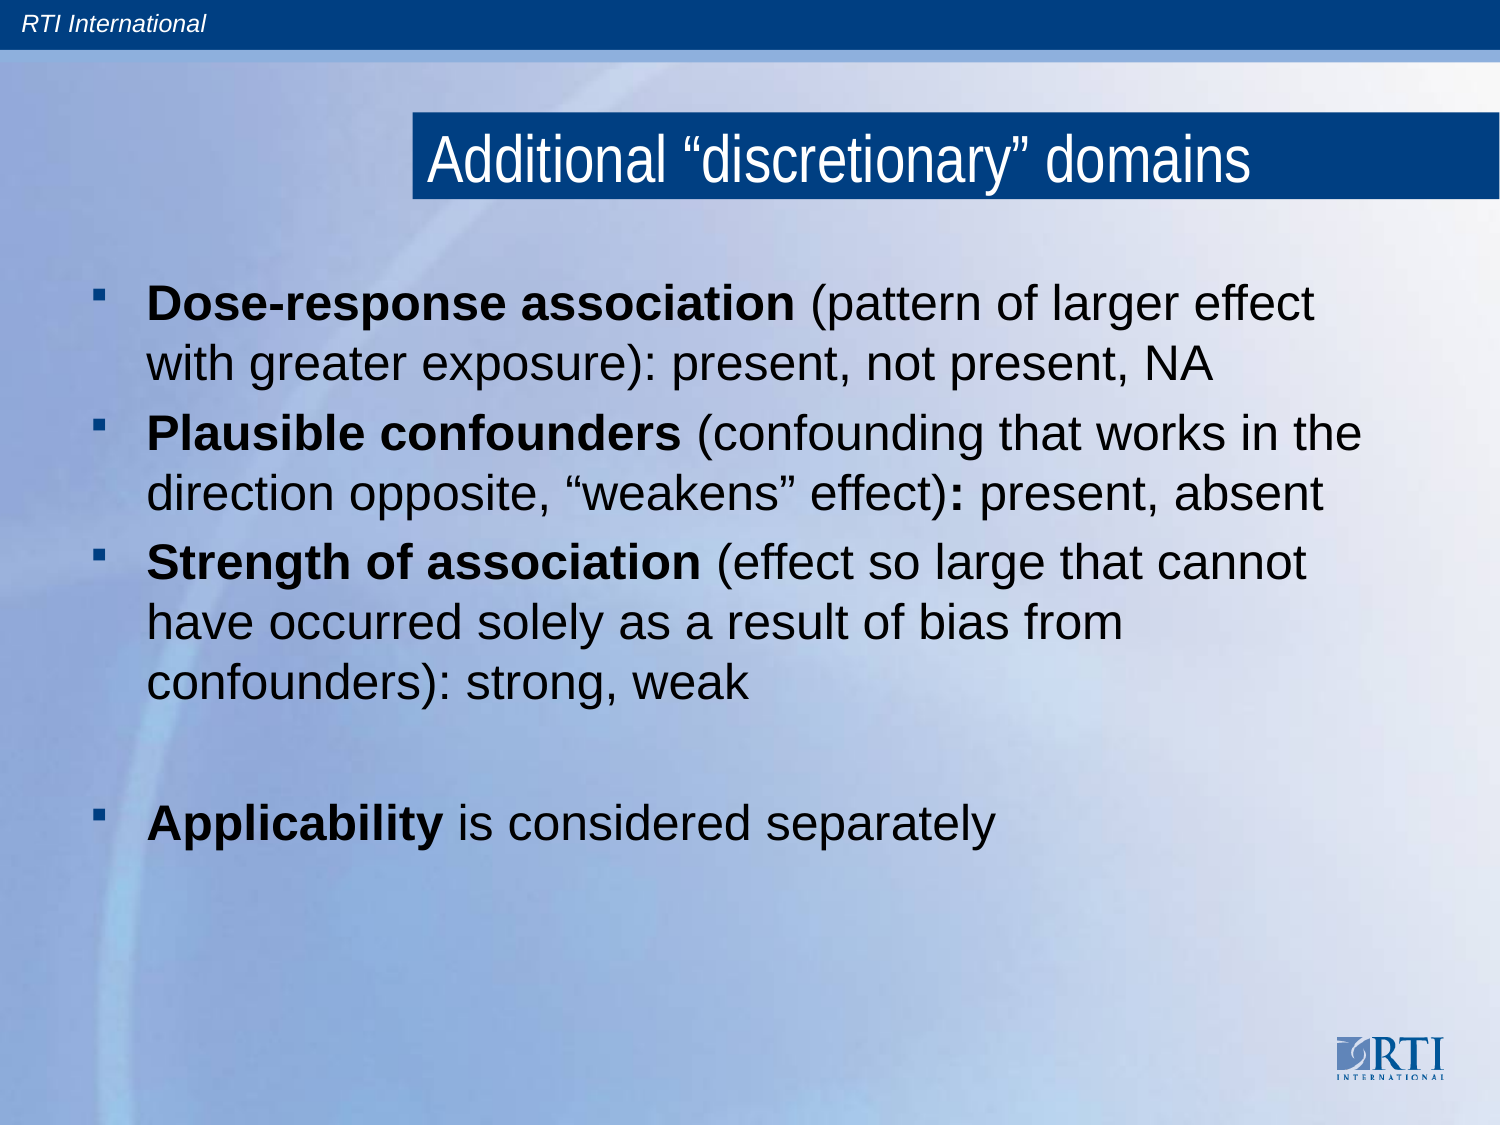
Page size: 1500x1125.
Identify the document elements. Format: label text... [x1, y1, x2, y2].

title Additional “discretionary” domains [412, 111, 1500, 200]
picture [0, 63, 1500, 1125]
list Dose-response association (pattern of larger effect with greater exposure): present, not present, NA Plausible confounders (confounding that works in the direction opposite, “weakens” effect): present, absent Strength of association (effect so large that cannot have occurred solely as a result of bias from confounders): strong, weak Applicability is considered separately [74, 262, 1426, 1006]
